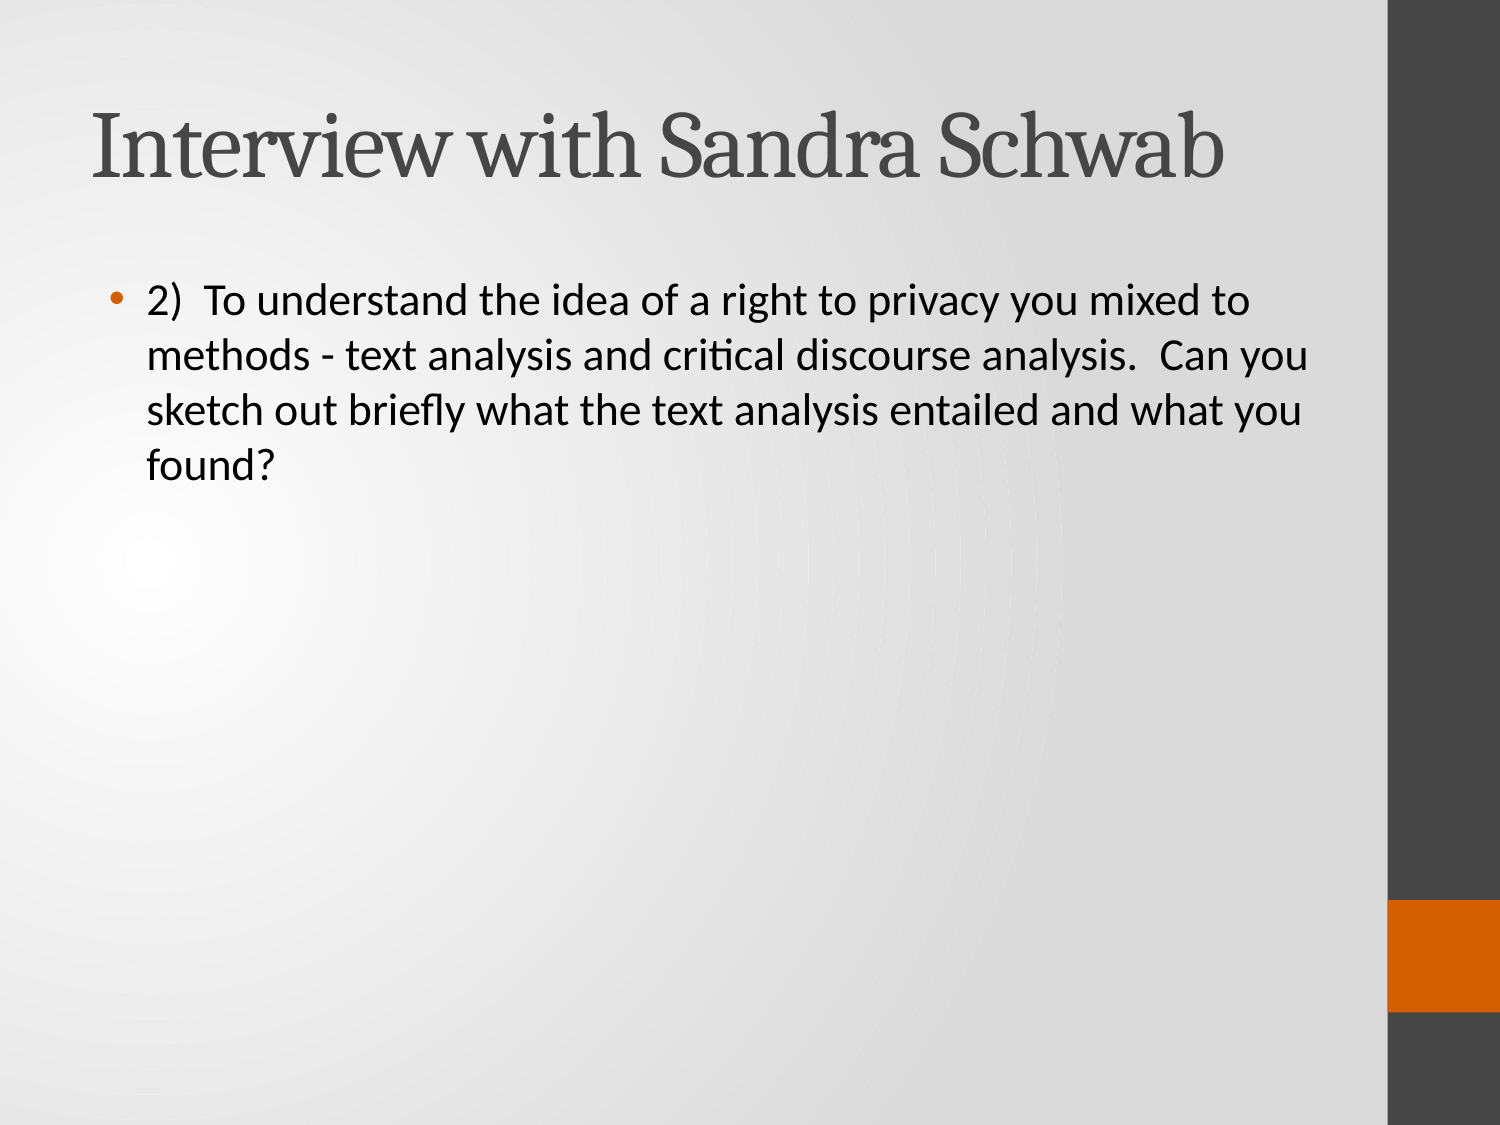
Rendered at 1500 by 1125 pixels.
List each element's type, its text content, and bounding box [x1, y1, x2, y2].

title Interview with Sandra Schwab [75, 45, 1325, 233]
list 2) To understand the idea of a right to privacy you mixed to methods - text analysis and critical discourse analysis. Can you sketch out briefly what the text analysis entailed and what you found? [75, 262, 1325, 1050]
